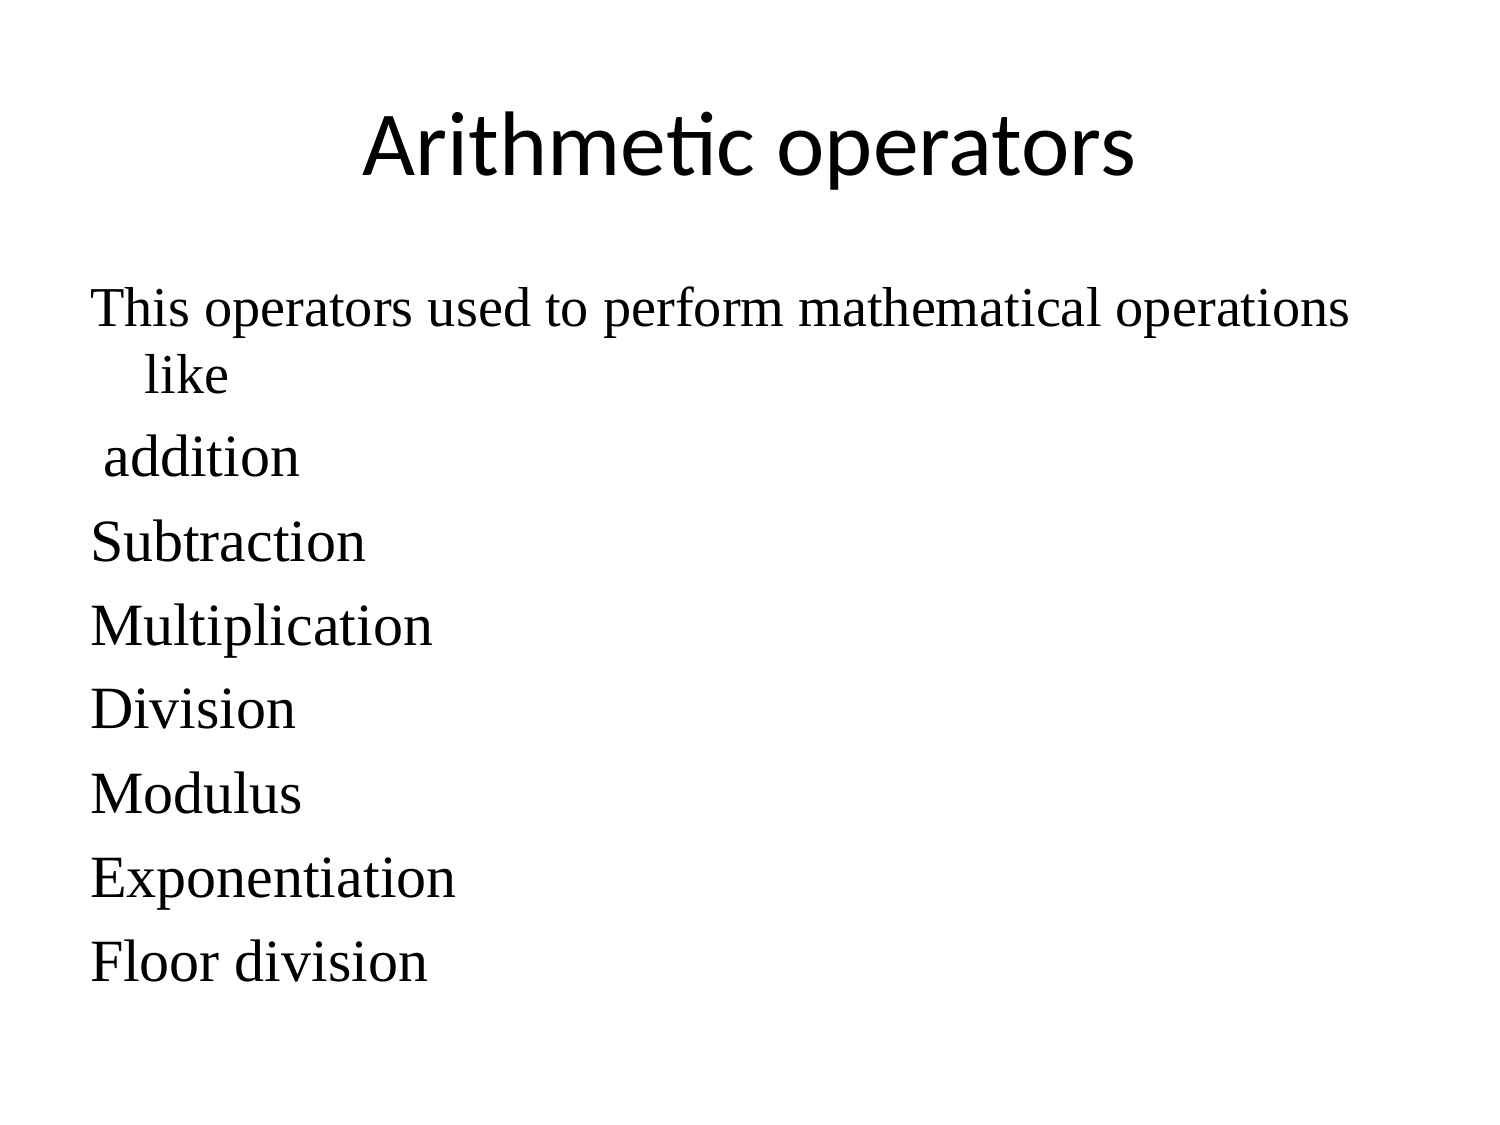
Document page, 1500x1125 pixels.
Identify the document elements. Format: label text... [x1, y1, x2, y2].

title Arithmetic operators [75, 45, 1425, 233]
list This operators used to perform mathematical operations like addition Subtraction Multiplication Division Modulus Exponentiation Floor division [75, 262, 1425, 1005]
